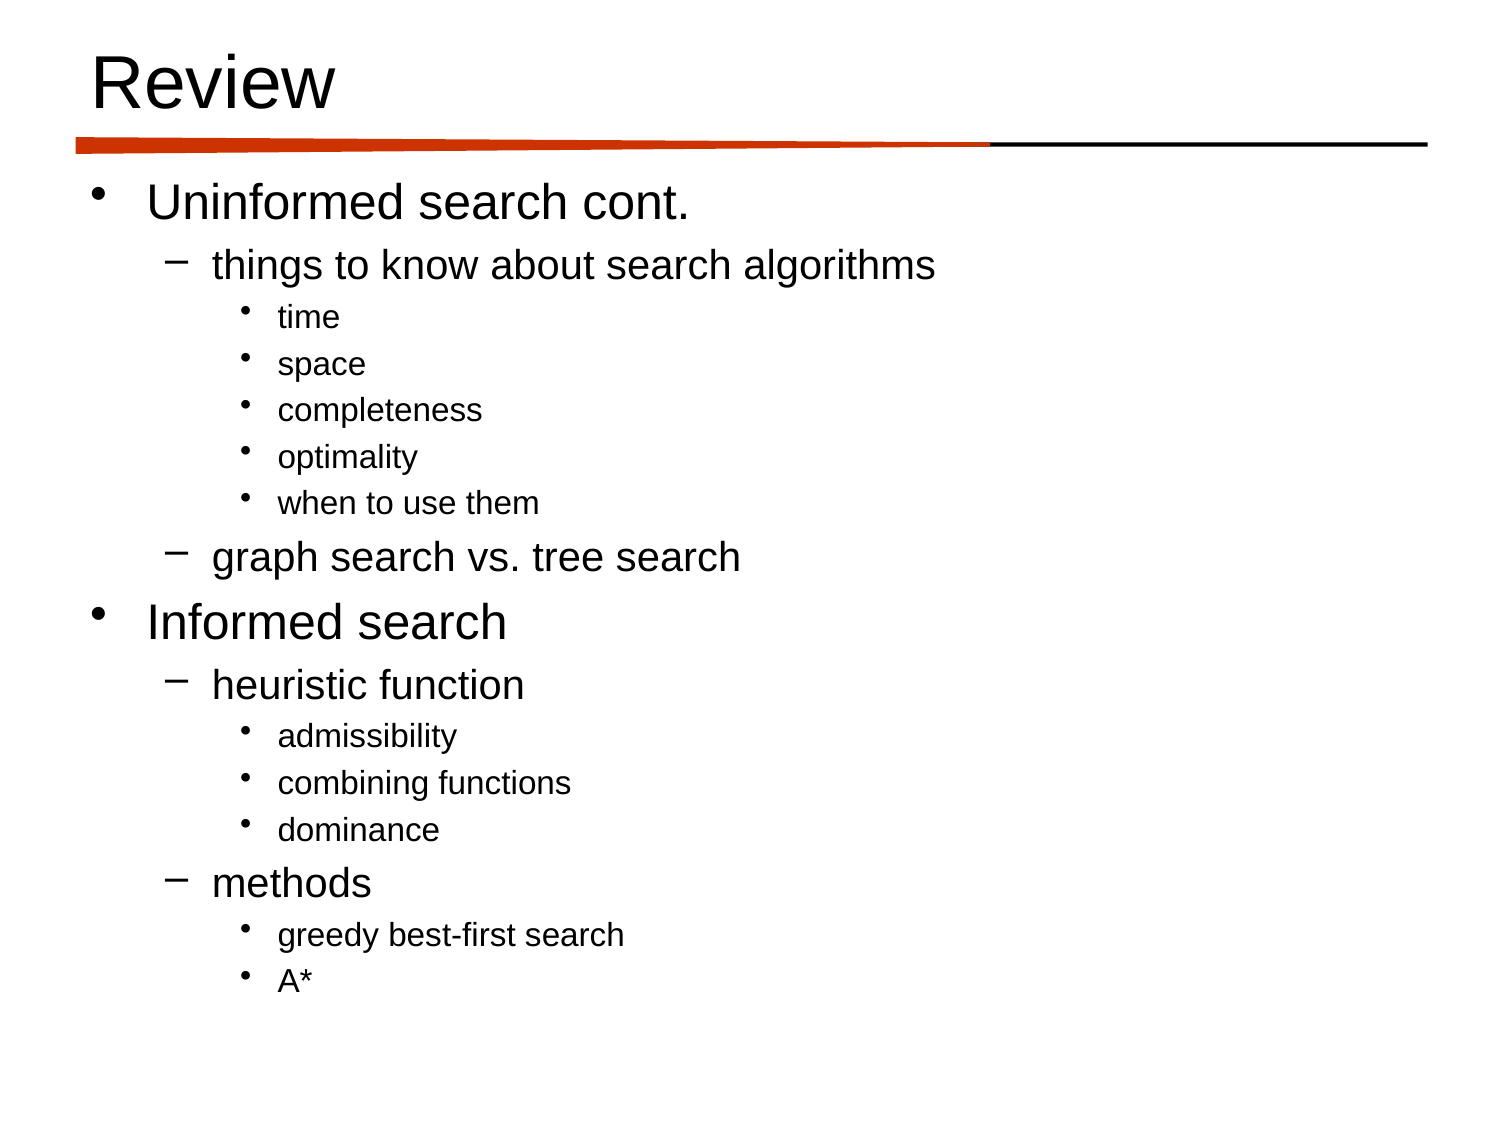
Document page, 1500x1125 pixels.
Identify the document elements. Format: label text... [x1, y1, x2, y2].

title Review [74, 24, 1426, 133]
list Uninformed search cont. things to know about search algorithms time space completeness optimality when to use them graph search vs. tree search Informed search heuristic function admissibility combining functions dominance methods greedy best-first search A* [74, 162, 1426, 1006]
